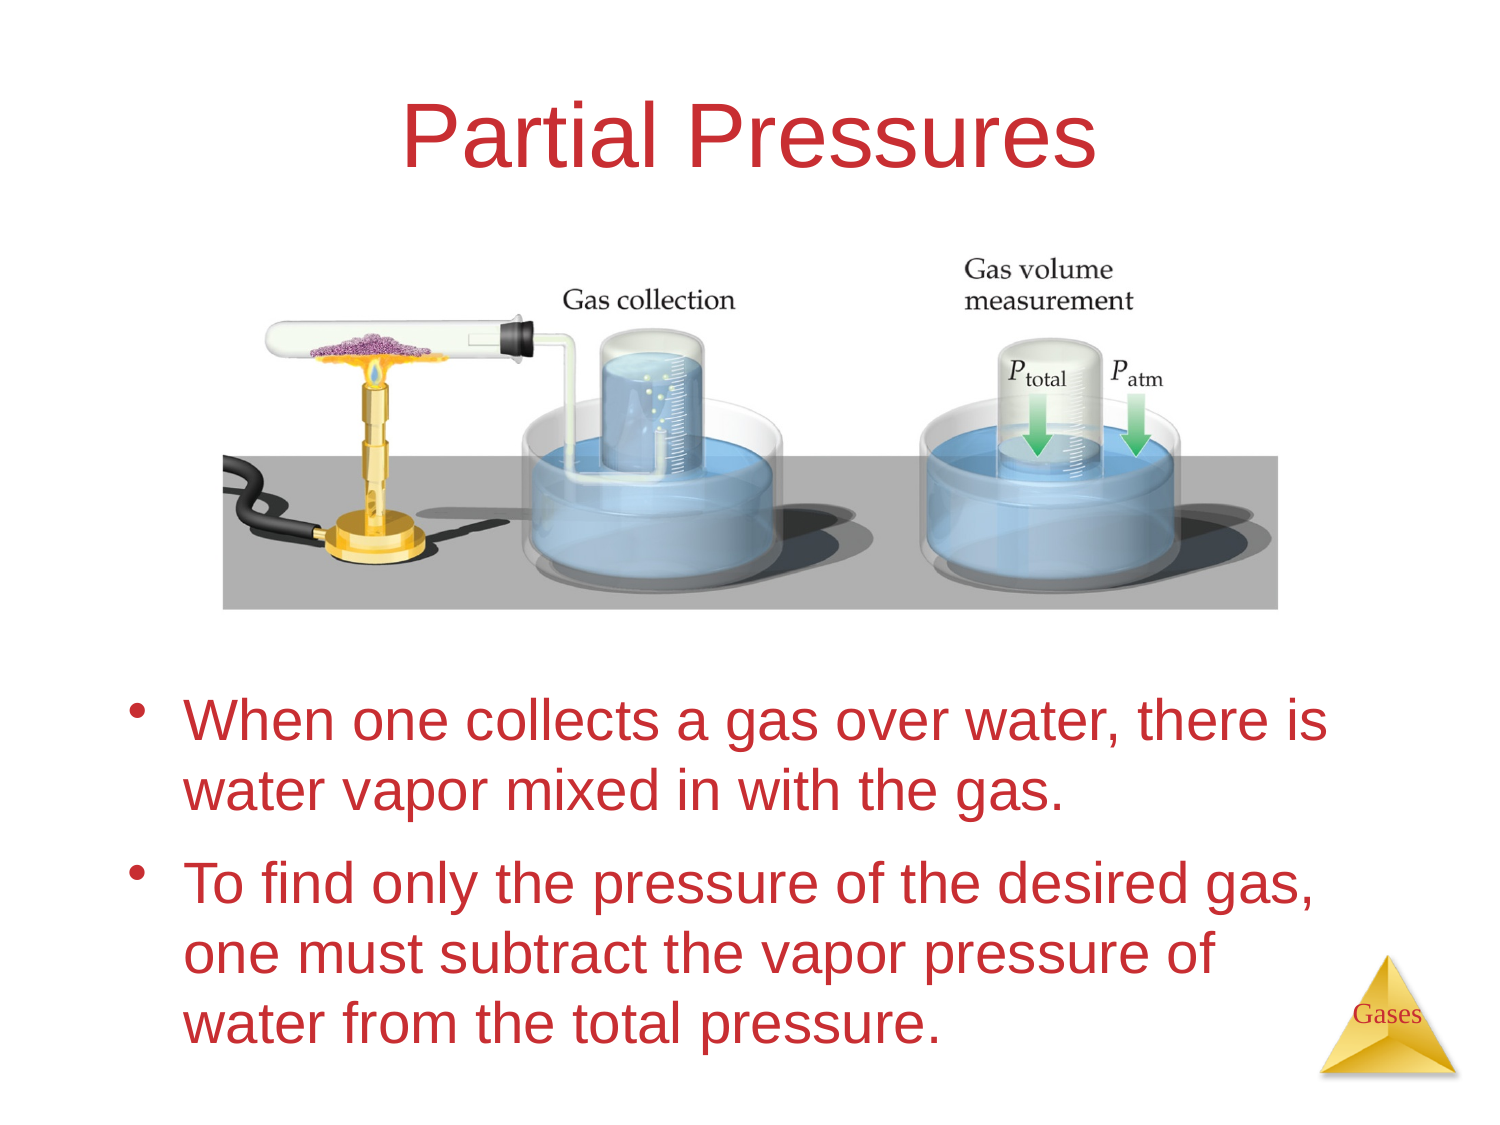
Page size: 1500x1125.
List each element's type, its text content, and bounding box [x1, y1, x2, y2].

picture [1275, 899, 1500, 1125]
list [215, 249, 1286, 626]
text_box To find only the pressure of the desired gas, one must subtract the vapor pressure of water from the total pressure. [112, 837, 1388, 1038]
title Partial Pressures [112, 37, 1388, 226]
list When one collects a gas over water, there is water vapor mixed in with the gas. [112, 674, 1388, 837]
